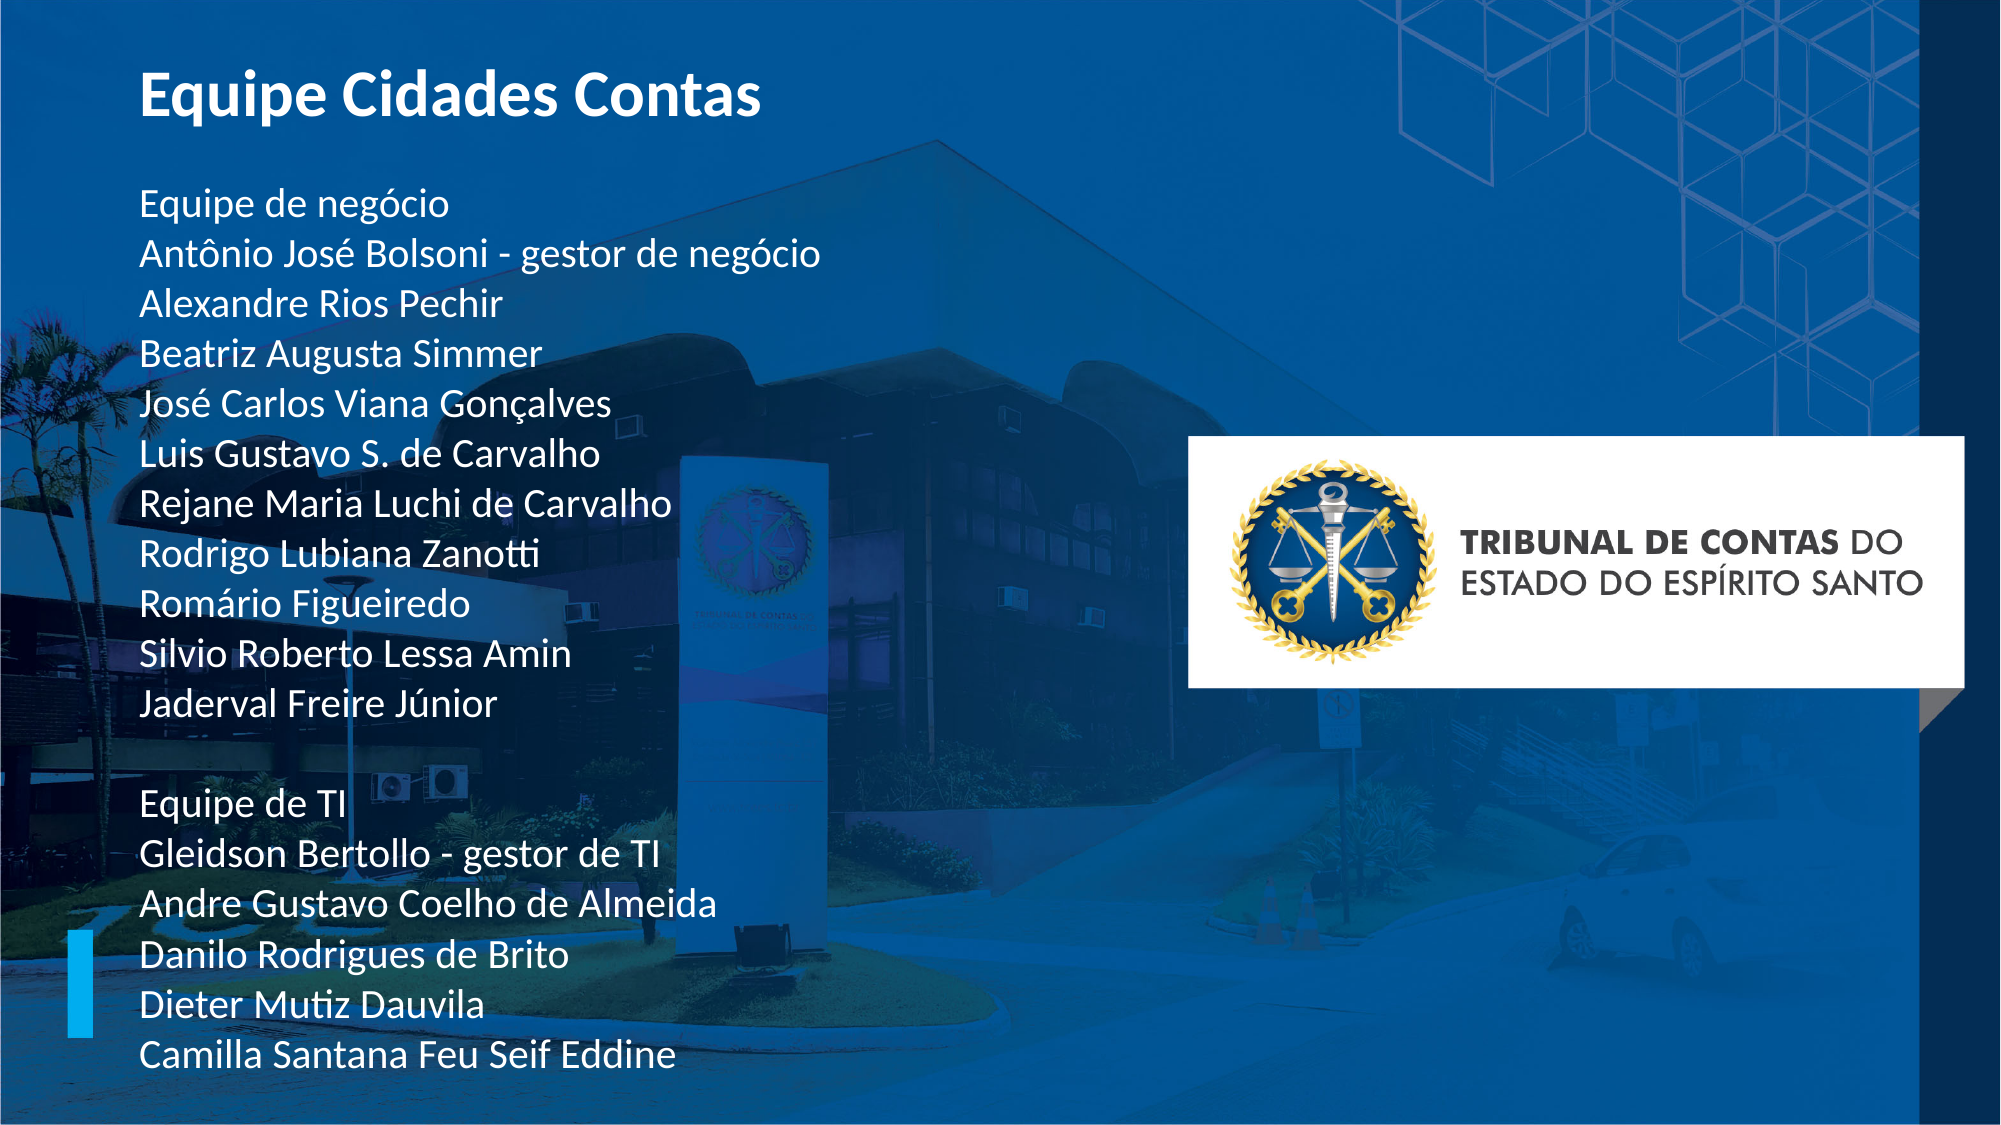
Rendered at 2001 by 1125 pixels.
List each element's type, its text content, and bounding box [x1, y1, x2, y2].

text_box Equipe de negócio Antônio José Bolsoni - gestor de negócio Alexandre Rios Pechir Beatriz Augusta Simmer José Carlos Viana Gonçalves Luis Gustavo S. de Carvalho Rejane Maria Luchi de Carvalho Rodrigo Lubiana Zanotti Romário Figueiredo Silvio Roberto Lessa Amin Jaderval Freire Júnior Equipe de TI Gleidson Bertollo - gestor de TI Andre Gustavo Coelho de Almeida Danilo Rodrigues de Brito Dieter Mutiz Dauvila Camilla Santana Feu Seif Eddine [124, 168, 1139, 1084]
picture [0, 0, 2001, 1125]
text_box Equipe Cidades Contas [124, 42, 824, 138]
